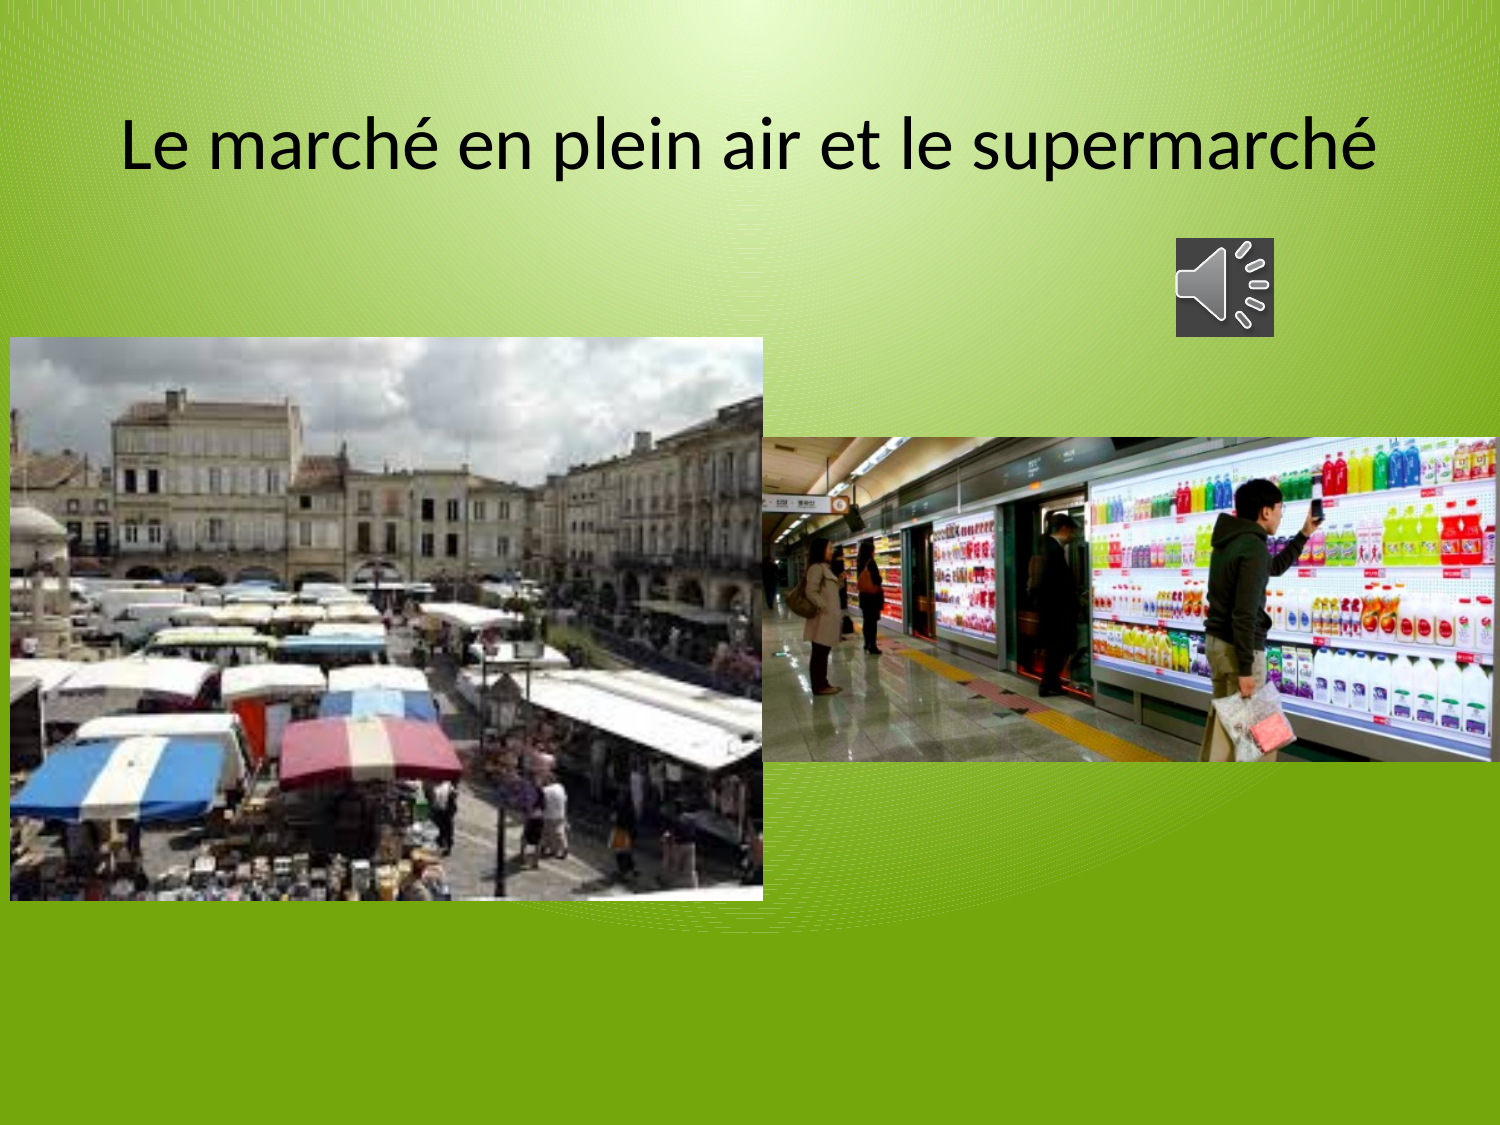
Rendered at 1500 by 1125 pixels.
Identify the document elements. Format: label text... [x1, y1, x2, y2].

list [10, 337, 763, 901]
picture [1174, 237, 1276, 338]
title Le marché en plein air et le supermarché [75, 45, 1425, 233]
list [762, 437, 1500, 763]
